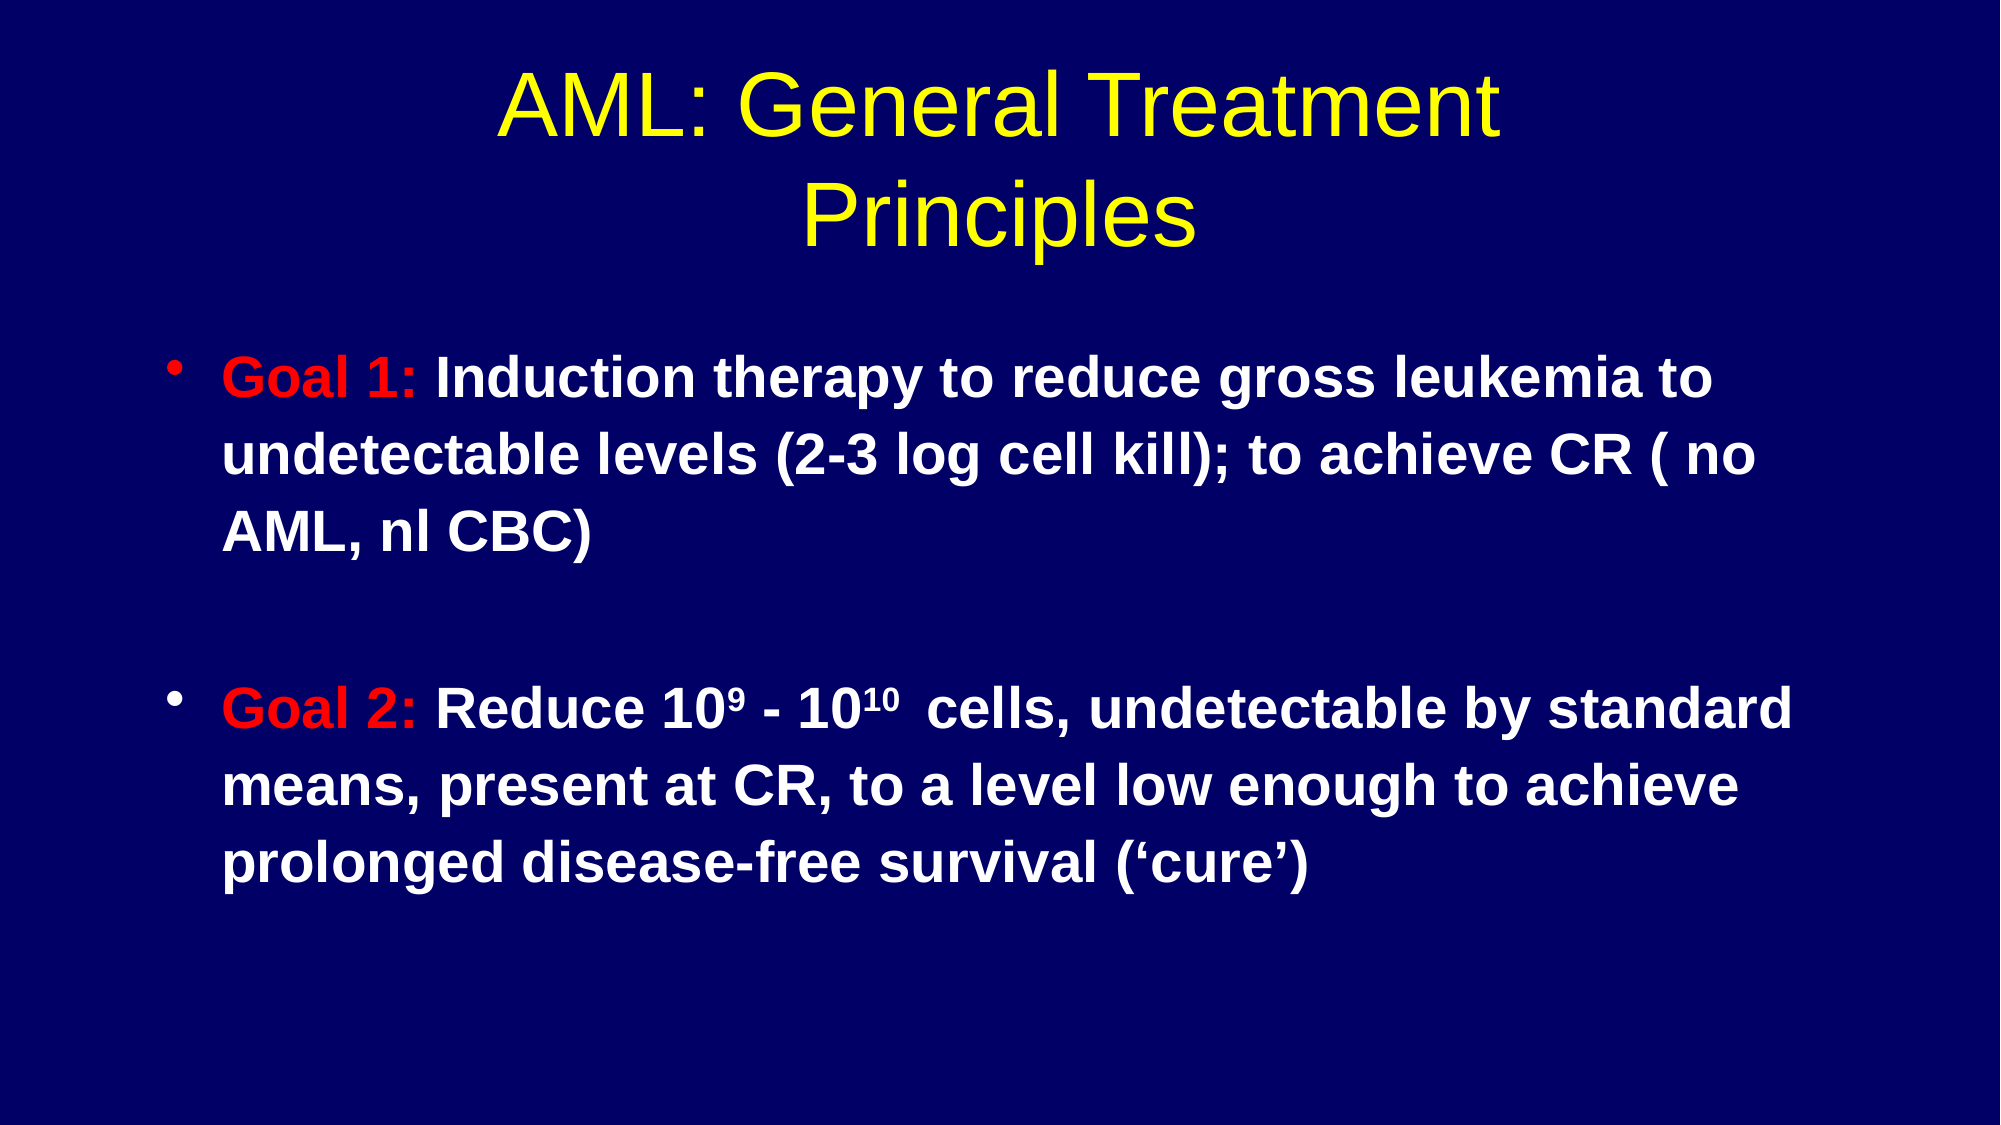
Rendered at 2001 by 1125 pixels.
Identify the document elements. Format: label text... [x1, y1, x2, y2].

list Goal 1: Induction therapy to reduce gross leukemia to undetectable levels (2-3 log cell kill); to achieve CR ( no AML, nl CBC) Goal 2: Reduce 109 - 1010 cells, undetectable by standard means, present at CR, to a level low enough to achieve prolonged disease-free survival (‘cure’) [149, 324, 1851, 1001]
title AML: General Treatment Principles [352, 59, 1648, 249]
